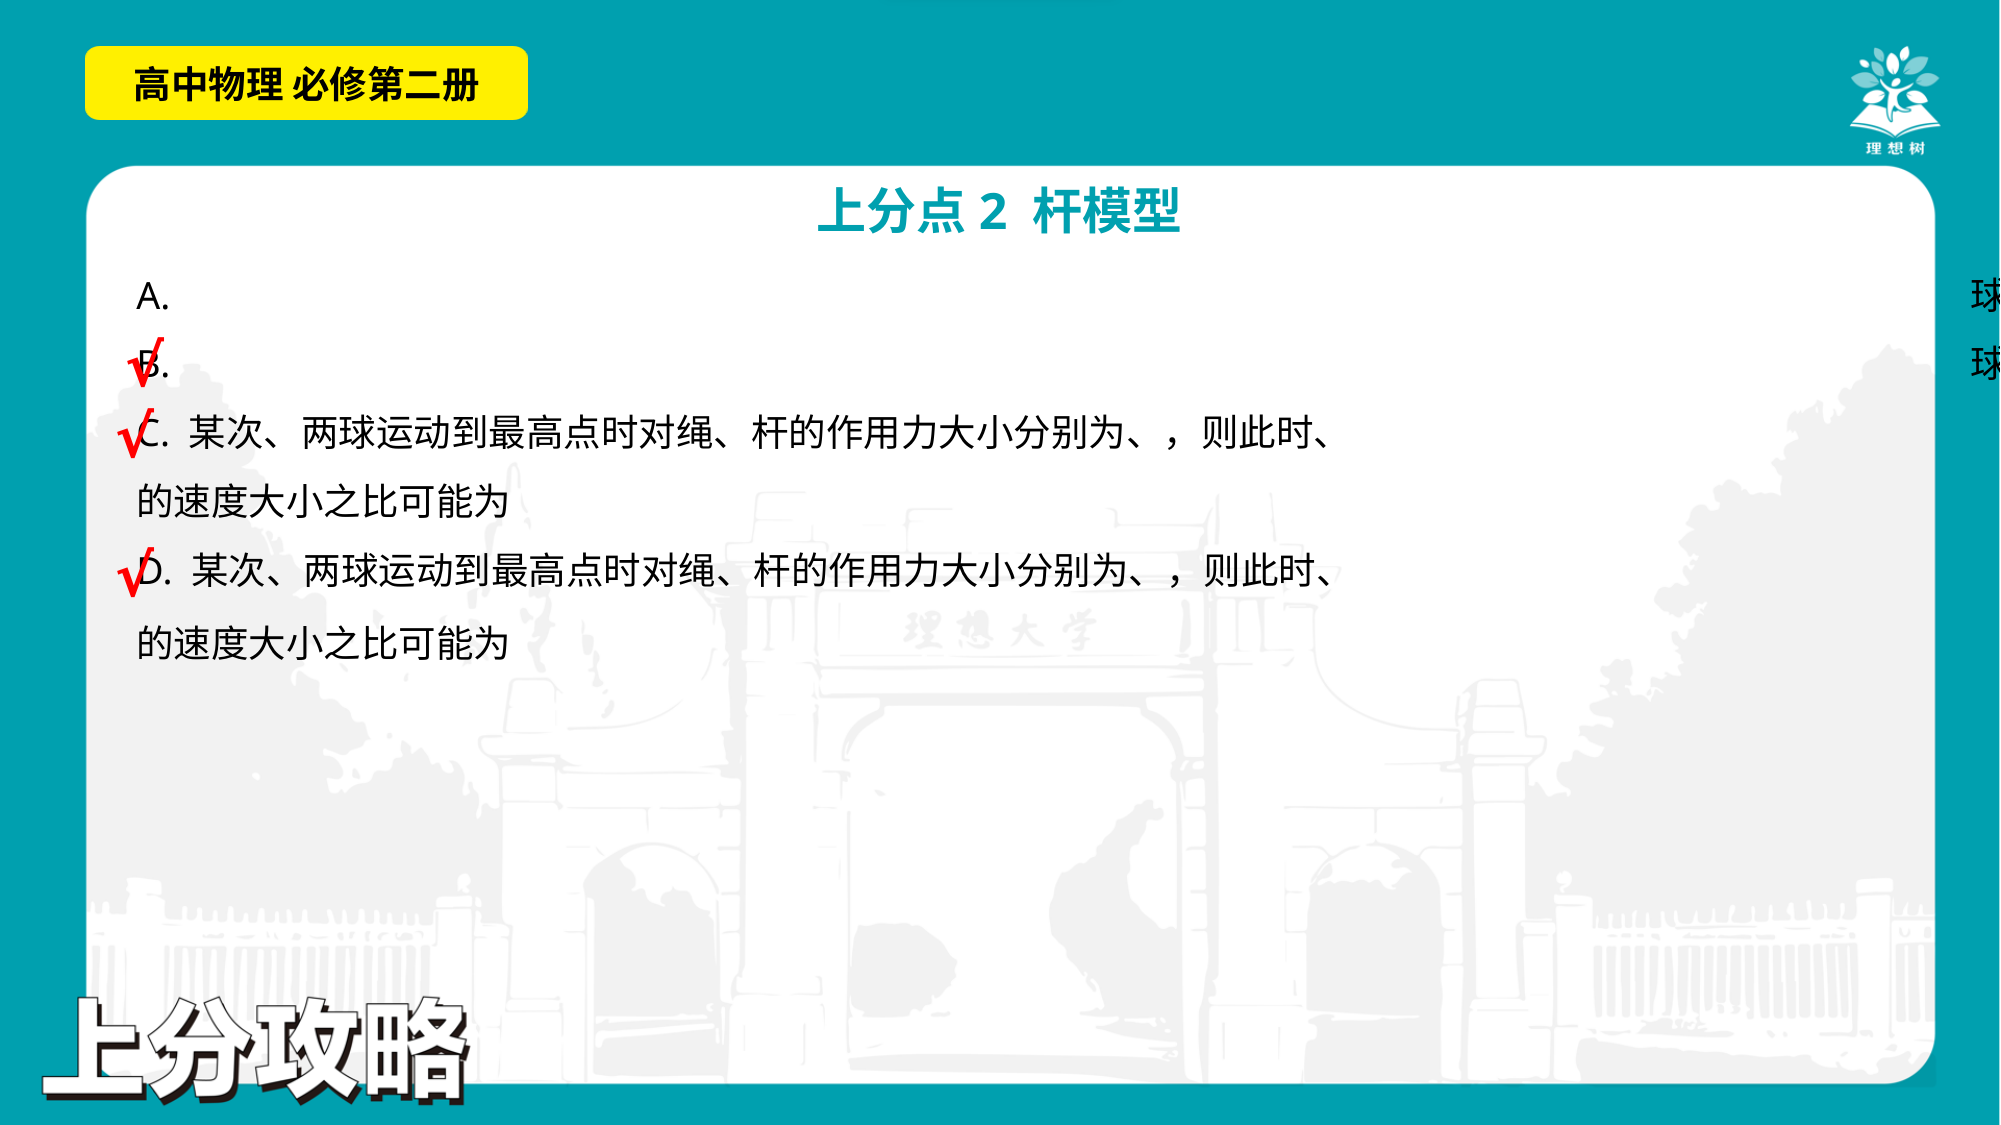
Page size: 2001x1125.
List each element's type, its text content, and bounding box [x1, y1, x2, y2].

picture [0, 0, 2000, 1125]
text_box √ [115, 538, 218, 609]
text_box √ [125, 328, 165, 398]
text_box √ [115, 398, 218, 469]
